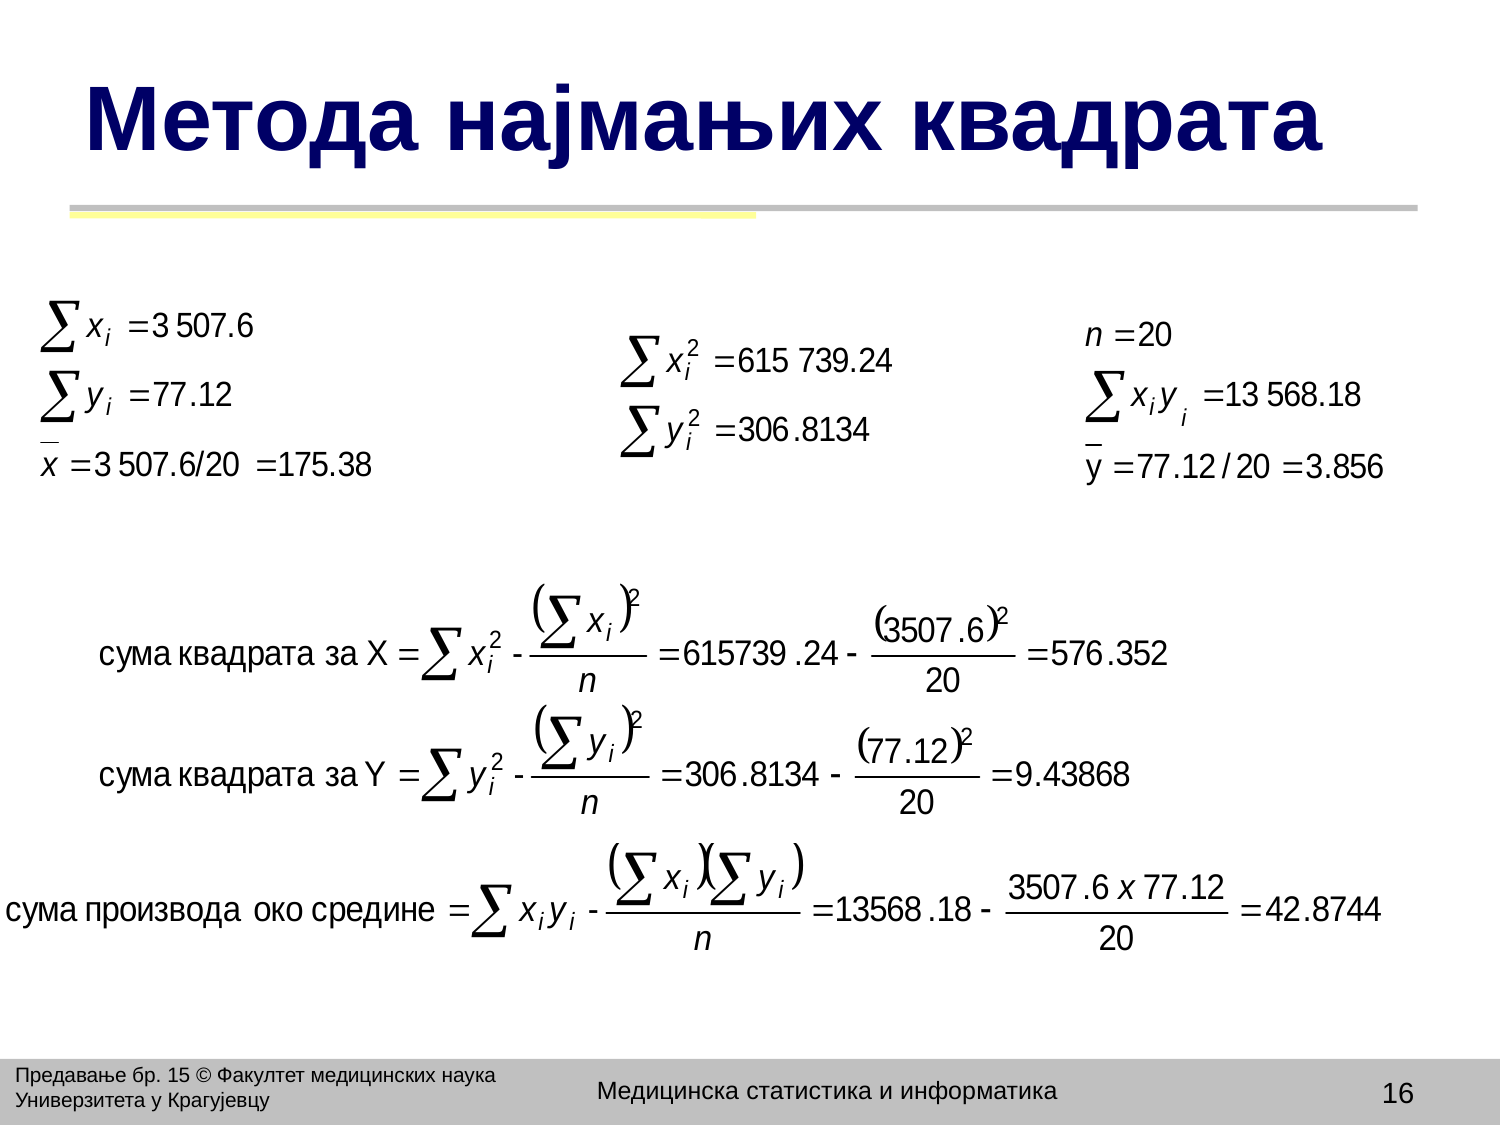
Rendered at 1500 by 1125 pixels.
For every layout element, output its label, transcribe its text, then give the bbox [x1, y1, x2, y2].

footer Медицинска статистика и информатика [512, 1066, 1144, 1125]
slide_number 16 [1164, 1066, 1430, 1125]
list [0, 578, 1500, 958]
slide_number Предавање бр. 15 © Факултет медицинских наука Универзитета у Крагујевцу [0, 1053, 616, 1108]
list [34, 273, 1500, 494]
title Метода најмањих квадрата [69, 19, 1426, 208]
